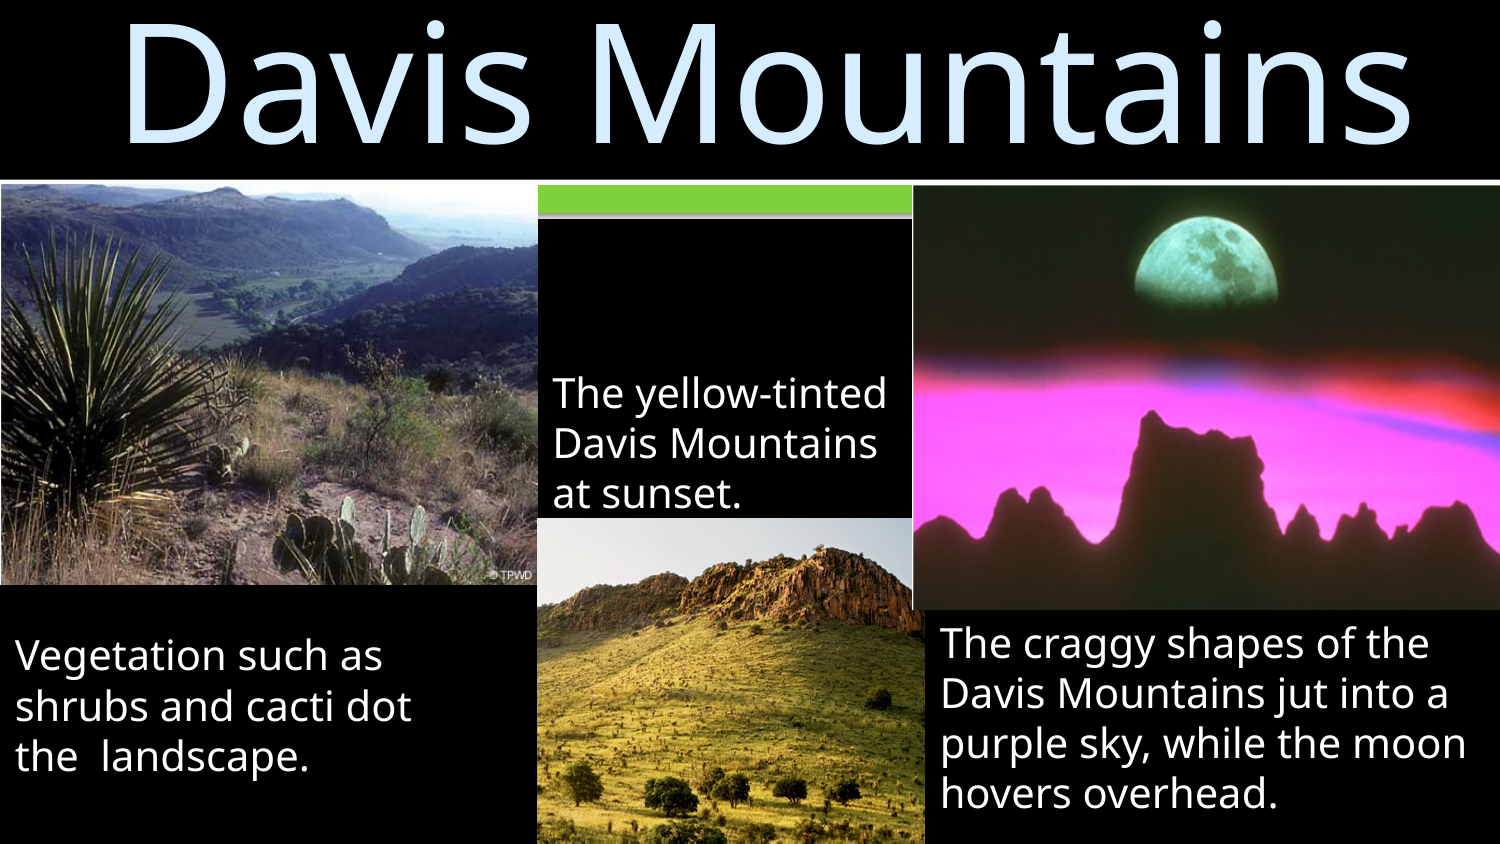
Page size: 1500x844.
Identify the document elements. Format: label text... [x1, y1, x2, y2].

text_box Vegetation such as shrubs and cacti dot the landscape. [0, 621, 463, 787]
text_box The yellow-tinted Davis Mountains at sunset. [543, 359, 906, 517]
text_box The craggy shapes of the Davis Mountains jut into a purple sky, while the moon hovers overhead. [931, 619, 1500, 825]
title Davis Mountains [99, 19, 1438, 185]
picture [0, 184, 1500, 844]
